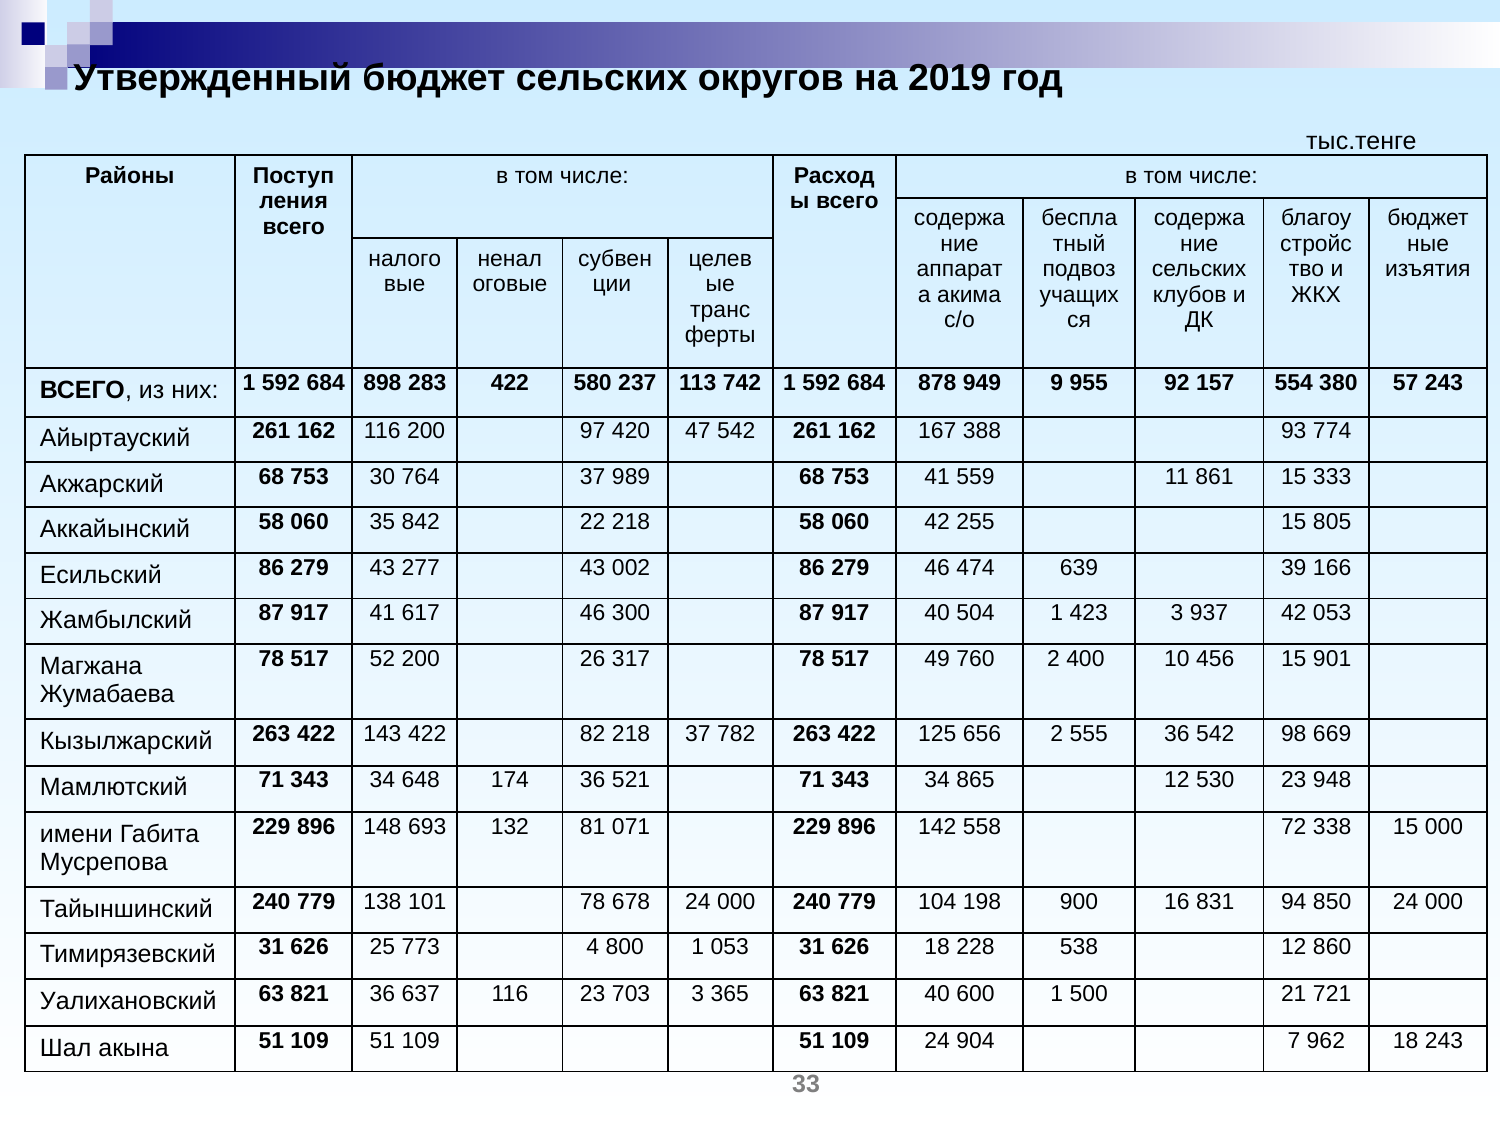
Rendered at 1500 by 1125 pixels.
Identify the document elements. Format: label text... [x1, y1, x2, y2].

title Утвержденный бюджет сельских округов на 2019 год [56, 71, 1500, 125]
table_cell 174 [458, 767, 562, 811]
table_cell [563, 1027, 667, 1071]
table_cell 240 779 [774, 888, 895, 932]
table_cell [1024, 767, 1134, 811]
table_cell 51 109 [774, 1027, 895, 1052]
table_cell [1136, 934, 1263, 978]
table_cell 12 860 [1264, 934, 1368, 978]
table_cell 138 101 [353, 888, 456, 932]
table_cell 125 656 [897, 720, 1022, 765]
table_cell 7 962 [1264, 1027, 1368, 1071]
table_cell 87 917 [236, 599, 351, 643]
table_cell 104 198 [897, 888, 1022, 932]
table_cell Шал акына [26, 1027, 234, 1071]
table_cell 92 157 [1136, 369, 1263, 416]
table_cell 78 517 [236, 645, 351, 718]
table_cell [669, 463, 772, 506]
table_cell Аккайынский [26, 508, 234, 552]
table_cell 23 948 [1264, 767, 1368, 811]
table_cell [1370, 463, 1486, 506]
table_cell 26 317 [563, 645, 667, 718]
table_cell [669, 645, 772, 718]
table_cell [458, 554, 562, 598]
table_cell 43 002 [563, 554, 667, 598]
table_cell Уалихановский [26, 980, 234, 1025]
table_cell 229 896 [774, 813, 895, 886]
table_cell 261 162 [774, 418, 895, 461]
table_cell 46 474 [897, 554, 1022, 598]
table_cell 86 279 [236, 554, 351, 598]
table_cell Акжарский [26, 463, 234, 506]
table_cell бюджетные изъятия [1370, 199, 1486, 367]
table_cell 1 592 684 [774, 369, 895, 416]
table_header Поступления всего [236, 156, 351, 367]
table_cell Есильский [26, 554, 234, 598]
table_cell [1024, 508, 1134, 552]
table_cell 538 [1024, 934, 1134, 978]
table_header Расходы всего [774, 156, 895, 367]
table_cell [1136, 508, 1263, 552]
table_cell 87 917 [774, 599, 895, 643]
table_cell 52 200 [353, 645, 456, 718]
text_box 33 [699, 1052, 913, 1113]
table_cell содержание аппарата акима с/о [897, 199, 1022, 367]
table_cell 9 955 [1024, 369, 1134, 416]
table_cell 878 949 [897, 369, 1022, 416]
table_cell [458, 463, 562, 506]
table_cell Кызылжарский [26, 720, 234, 765]
table_cell 51 109 [236, 1027, 351, 1071]
table_cell 1 500 [1024, 980, 1134, 1025]
table_cell 34 648 [353, 767, 456, 811]
table_cell 639 [1024, 554, 1134, 598]
table_cell 37 782 [669, 720, 772, 765]
table_cell 98 669 [1264, 720, 1368, 765]
table_cell [1136, 813, 1263, 886]
table_cell содержание сельских клубов и ДК [1136, 199, 1263, 367]
table_cell 39 166 [1264, 554, 1368, 598]
table_cell 580 237 [563, 369, 667, 416]
table_cell [1024, 813, 1134, 886]
table_cell [1370, 767, 1486, 811]
table_cell 15 805 [1264, 508, 1368, 552]
table_cell 229 896 [236, 813, 351, 886]
table_cell 11 861 [1136, 463, 1263, 506]
table_cell 18 243 [1370, 1027, 1486, 1071]
table_cell [1136, 980, 1263, 1025]
table_cell 81 071 [563, 813, 667, 886]
table_cell 2 555 [1024, 720, 1134, 765]
table_cell 18 228 [897, 934, 1022, 978]
table_cell 261 162 [236, 418, 351, 461]
table_cell 24 904 [897, 1027, 1022, 1071]
table_cell имени Габита Мусрепова [26, 813, 234, 886]
table_cell [458, 888, 562, 932]
table_cell 47 542 [669, 418, 772, 461]
table_cell [458, 934, 562, 978]
table_cell 31 626 [236, 934, 351, 978]
table_cell 15 333 [1264, 463, 1368, 506]
table_cell [669, 1027, 772, 1071]
table_cell 116 200 [353, 418, 456, 461]
table_cell Магжана Жумабаева [26, 645, 234, 718]
table_cell 24 000 [1370, 888, 1486, 932]
table_cell 143 422 [353, 720, 456, 765]
table_cell 263 422 [774, 720, 895, 765]
table_cell 58 060 [774, 508, 895, 552]
table_cell налоговые [353, 239, 456, 367]
table_cell субвенции [563, 239, 667, 367]
table_cell 36 542 [1136, 720, 1263, 765]
table_cell [1370, 934, 1486, 978]
table_cell [669, 767, 772, 811]
table_cell 240 779 [236, 888, 351, 932]
table_cell 16 831 [1136, 888, 1263, 932]
table_cell 63 821 [236, 980, 351, 1025]
table_cell 25 773 [353, 934, 456, 978]
table_cell [1370, 645, 1486, 718]
table_cell [669, 599, 772, 643]
table_cell 900 [1024, 888, 1134, 932]
table_cell 1 423 [1024, 599, 1134, 643]
table_cell [458, 645, 562, 718]
table_cell 68 753 [236, 463, 351, 506]
table_cell 86 279 [774, 554, 895, 598]
table_cell 37 989 [563, 463, 667, 506]
table_cell 93 774 [1264, 418, 1368, 461]
table_cell [1370, 599, 1486, 643]
table_cell [669, 813, 772, 886]
table_cell 898 283 [353, 369, 456, 416]
table_cell Тимирязевский [26, 934, 234, 978]
table_cell целевые трансферты [669, 239, 772, 367]
table_cell [1370, 554, 1486, 598]
table_cell 40 600 [897, 980, 1022, 1025]
table_cell 116 [458, 980, 562, 1025]
table_header в том числе: [897, 156, 1486, 197]
table_cell 71 343 [236, 767, 351, 811]
table_cell благоустройство и ЖКХ [1264, 199, 1368, 367]
table_cell [1370, 418, 1486, 461]
table_cell 42 053 [1264, 599, 1368, 643]
table_cell 42 255 [897, 508, 1022, 552]
table_cell 71 343 [774, 767, 895, 811]
table_cell 82 218 [563, 720, 667, 765]
table_cell [1024, 418, 1134, 461]
table_cell 35 842 [353, 508, 456, 552]
table_cell 113 742 [669, 369, 772, 416]
table_cell [669, 554, 772, 598]
table_cell [458, 599, 562, 643]
table_cell Айыртауский [26, 418, 234, 461]
table_cell 63 821 [774, 980, 895, 1025]
table_cell 132 [458, 813, 562, 886]
table_cell 148 693 [353, 813, 456, 886]
table_cell 51 109 [353, 1027, 456, 1071]
table_cell бесплатный подвоз учащихся [1024, 199, 1134, 367]
table_cell 68 753 [774, 463, 895, 506]
table_cell 34 865 [897, 767, 1022, 811]
table_cell 58 060 [236, 508, 351, 552]
table_cell 36 637 [353, 980, 456, 1025]
table_cell 15 901 [1264, 645, 1368, 718]
table_cell Мамлютский [26, 767, 234, 811]
table_cell [1370, 720, 1486, 765]
table_cell 1 592 684 [236, 369, 351, 416]
table_cell 43 277 [353, 554, 456, 598]
table_cell [1136, 418, 1263, 461]
table_cell 41 559 [897, 463, 1022, 506]
table_cell 2 400 [1024, 645, 1134, 718]
table_cell 41 617 [353, 599, 456, 643]
table_cell 40 504 [897, 599, 1022, 643]
table_cell 22 218 [563, 508, 667, 552]
table_cell 263 422 [236, 720, 351, 765]
table_cell 3 365 [669, 980, 772, 1025]
table_cell 167 388 [897, 418, 1022, 461]
table_cell [1024, 463, 1134, 506]
table_cell 24 000 [669, 888, 772, 932]
table_cell Жамбылский [26, 599, 234, 643]
table_cell [1136, 1027, 1263, 1071]
table_cell 36 521 [563, 767, 667, 811]
table_header Районы [26, 156, 234, 367]
table_cell 21 721 [1264, 980, 1368, 1025]
table_cell [1136, 554, 1263, 598]
table_header в том числе: [353, 156, 772, 237]
table_cell ВСЕГО, из них: [26, 369, 234, 416]
table_cell 57 243 [1370, 369, 1486, 416]
text_box тыс.тенге [1237, 125, 1486, 156]
table_cell [458, 418, 562, 461]
table_cell Тайыншинский [26, 888, 234, 932]
table_cell 10 456 [1136, 645, 1263, 718]
table_cell [1370, 508, 1486, 552]
table_cell 78 678 [563, 888, 667, 932]
table_cell неналоговые [458, 239, 562, 367]
table_cell 78 517 [774, 645, 895, 718]
table_cell 31 626 [774, 934, 895, 978]
table_cell 15 000 [1370, 813, 1486, 886]
table_cell [1370, 980, 1486, 1025]
table_cell 49 760 [897, 645, 1022, 718]
table_cell [669, 508, 772, 552]
table_cell 46 300 [563, 599, 667, 643]
table_cell 3 937 [1136, 599, 1263, 643]
table_cell [458, 720, 562, 765]
table_cell 23 703 [563, 980, 667, 1025]
table_cell [458, 508, 562, 552]
table_cell [1024, 1027, 1134, 1071]
table_cell 30 764 [353, 463, 456, 506]
table_cell [458, 1027, 562, 1071]
table_cell 554 380 [1264, 369, 1368, 416]
table_cell 72 338 [1264, 813, 1368, 886]
table_cell 12 530 [1136, 767, 1263, 811]
table_cell 94 850 [1264, 888, 1368, 932]
table_cell 4 800 [563, 934, 667, 978]
table_cell 422 [458, 369, 562, 416]
table_cell 97 420 [563, 418, 667, 461]
table_cell 142 558 [897, 813, 1022, 886]
table_cell 1 053 [669, 934, 772, 978]
